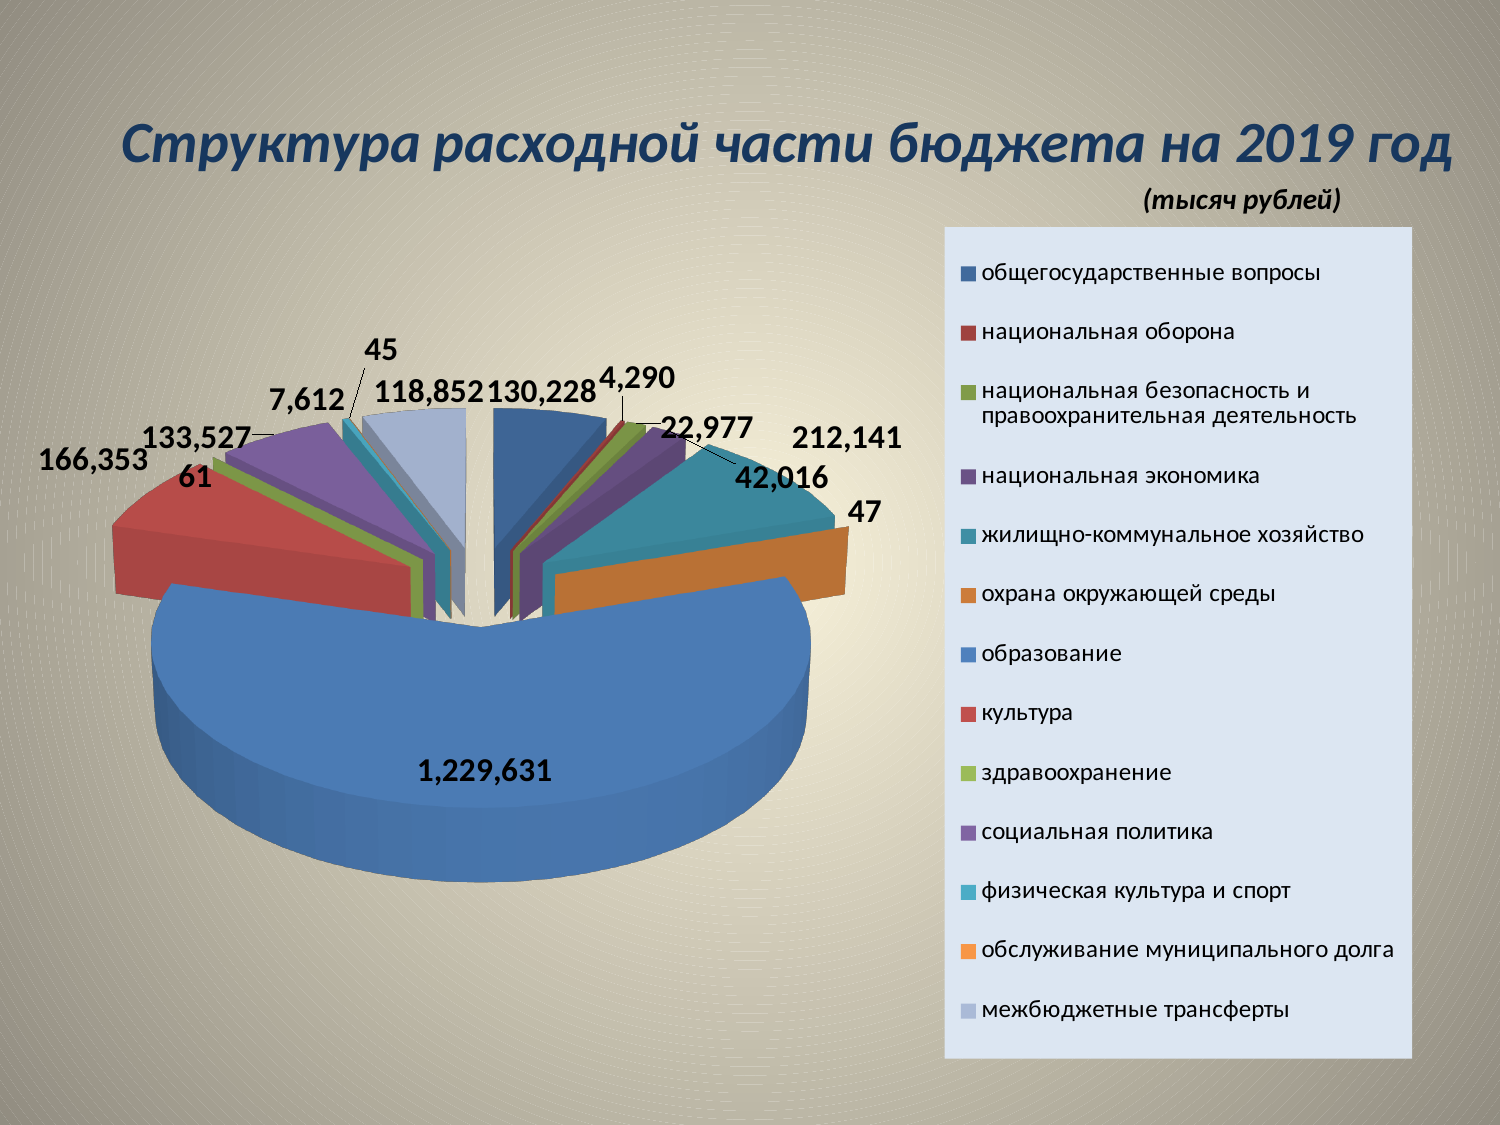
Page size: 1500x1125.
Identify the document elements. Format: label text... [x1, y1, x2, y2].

title Структура расходной части бюджета на 2019 год [75, 45, 1500, 233]
chart [29, 207, 1426, 1059]
text_box (тысяч рублей) [1128, 172, 1436, 223]
